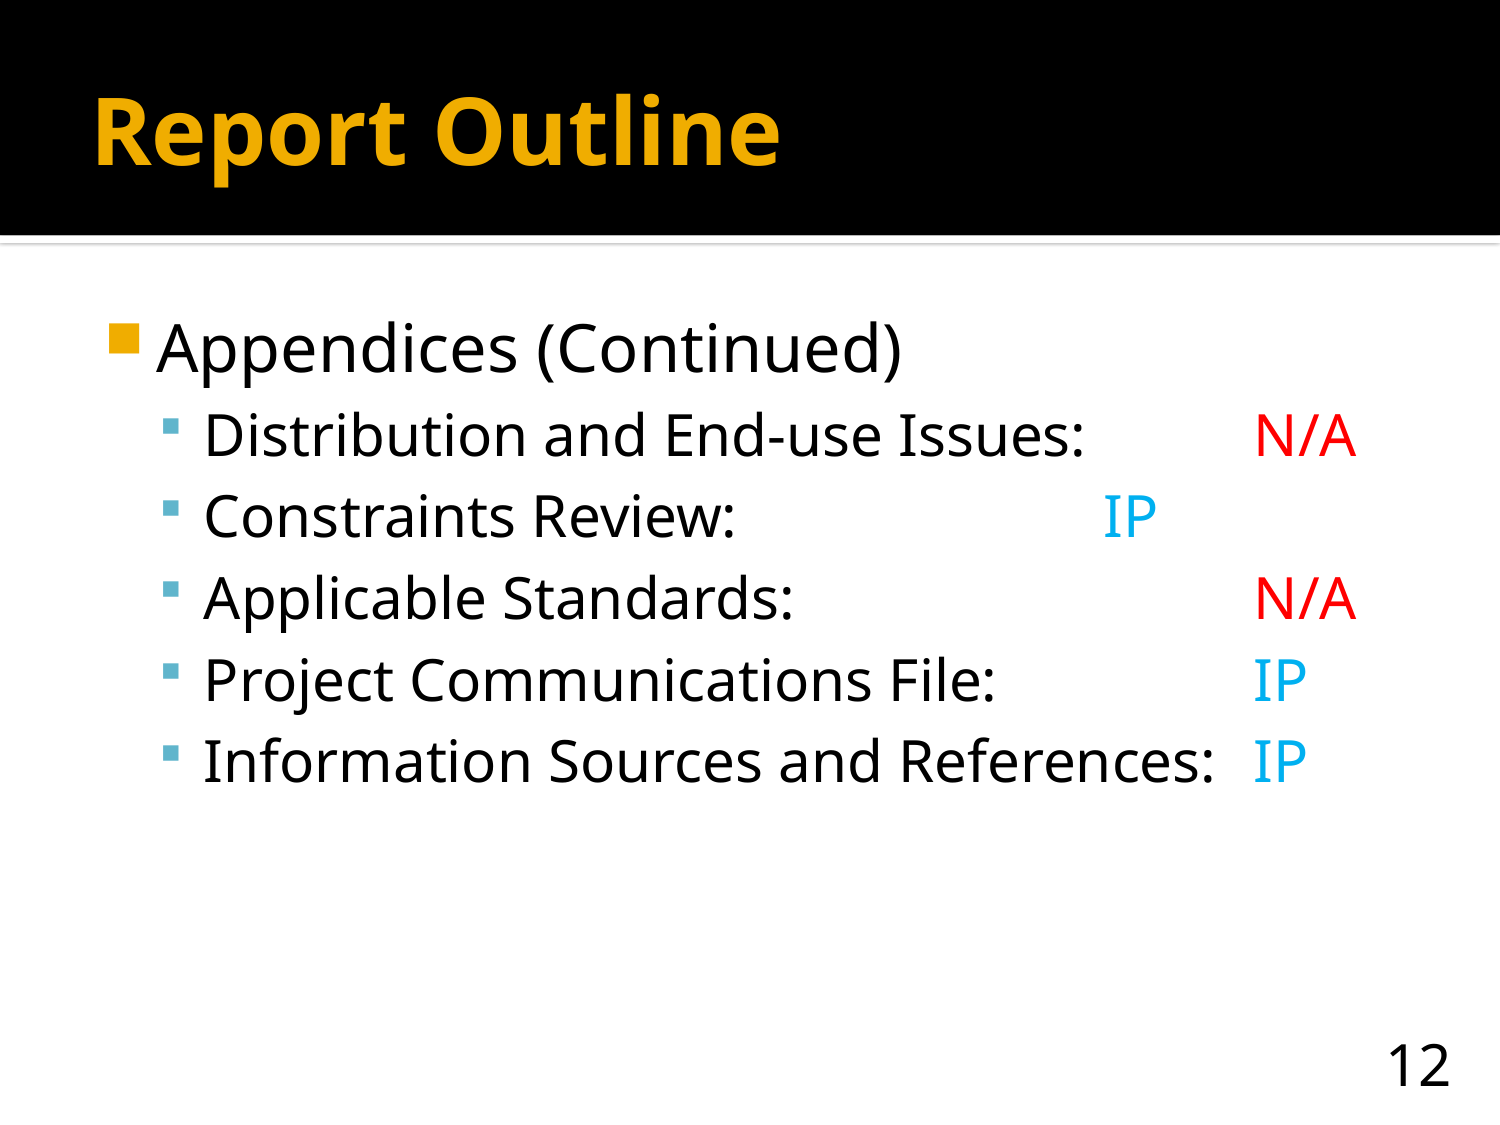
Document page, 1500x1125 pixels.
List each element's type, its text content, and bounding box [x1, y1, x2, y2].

slide_number 12 [1345, 1062, 1467, 1108]
list Appendices (Continued) Distribution and End-use Issues: N/A Constraints Review: IP Applicable Standards: N/A Project Communications File: IP Information Sources and References: IP [75, 291, 1425, 1050]
title Report Outline [75, 25, 1425, 231]
